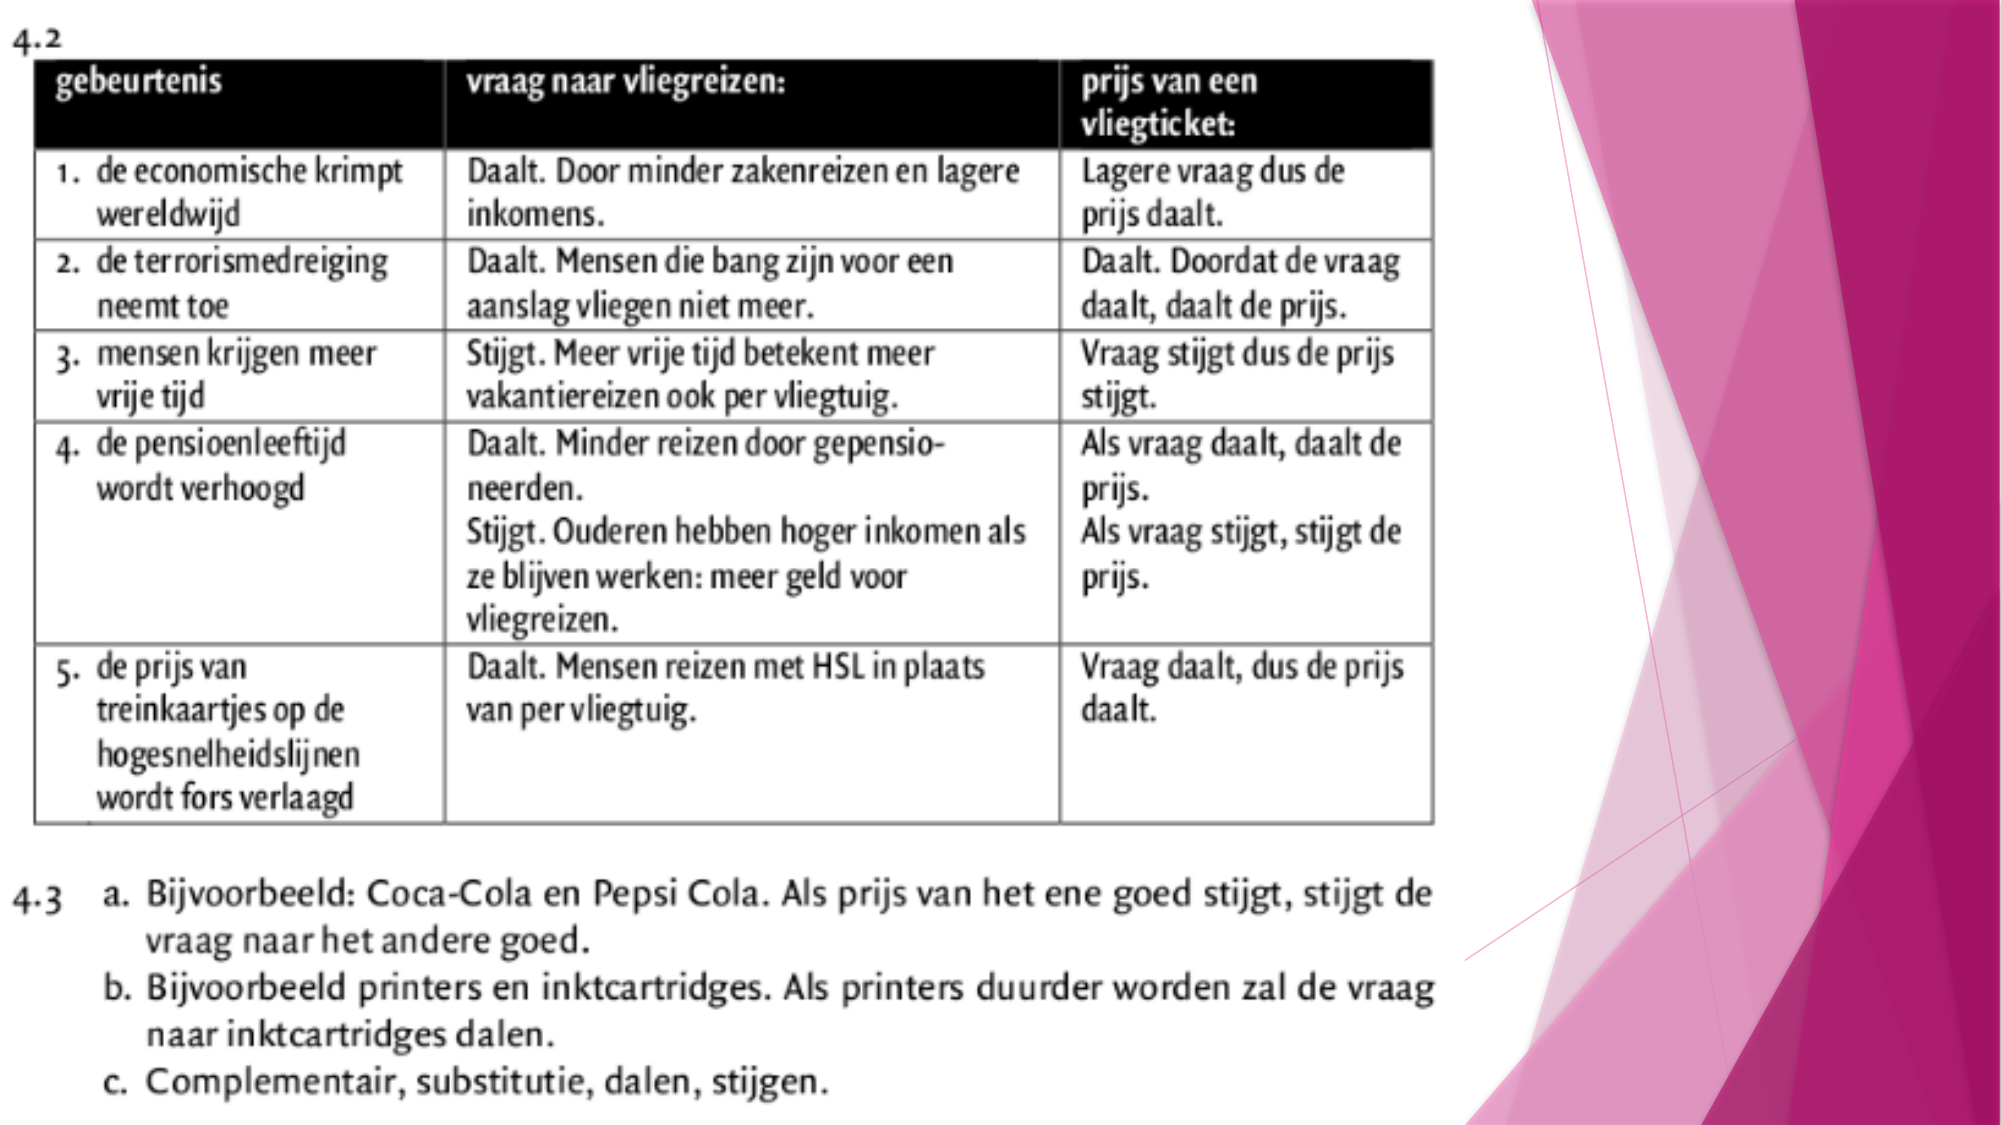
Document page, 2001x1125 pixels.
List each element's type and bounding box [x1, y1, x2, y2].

picture [0, 0, 1465, 1125]
